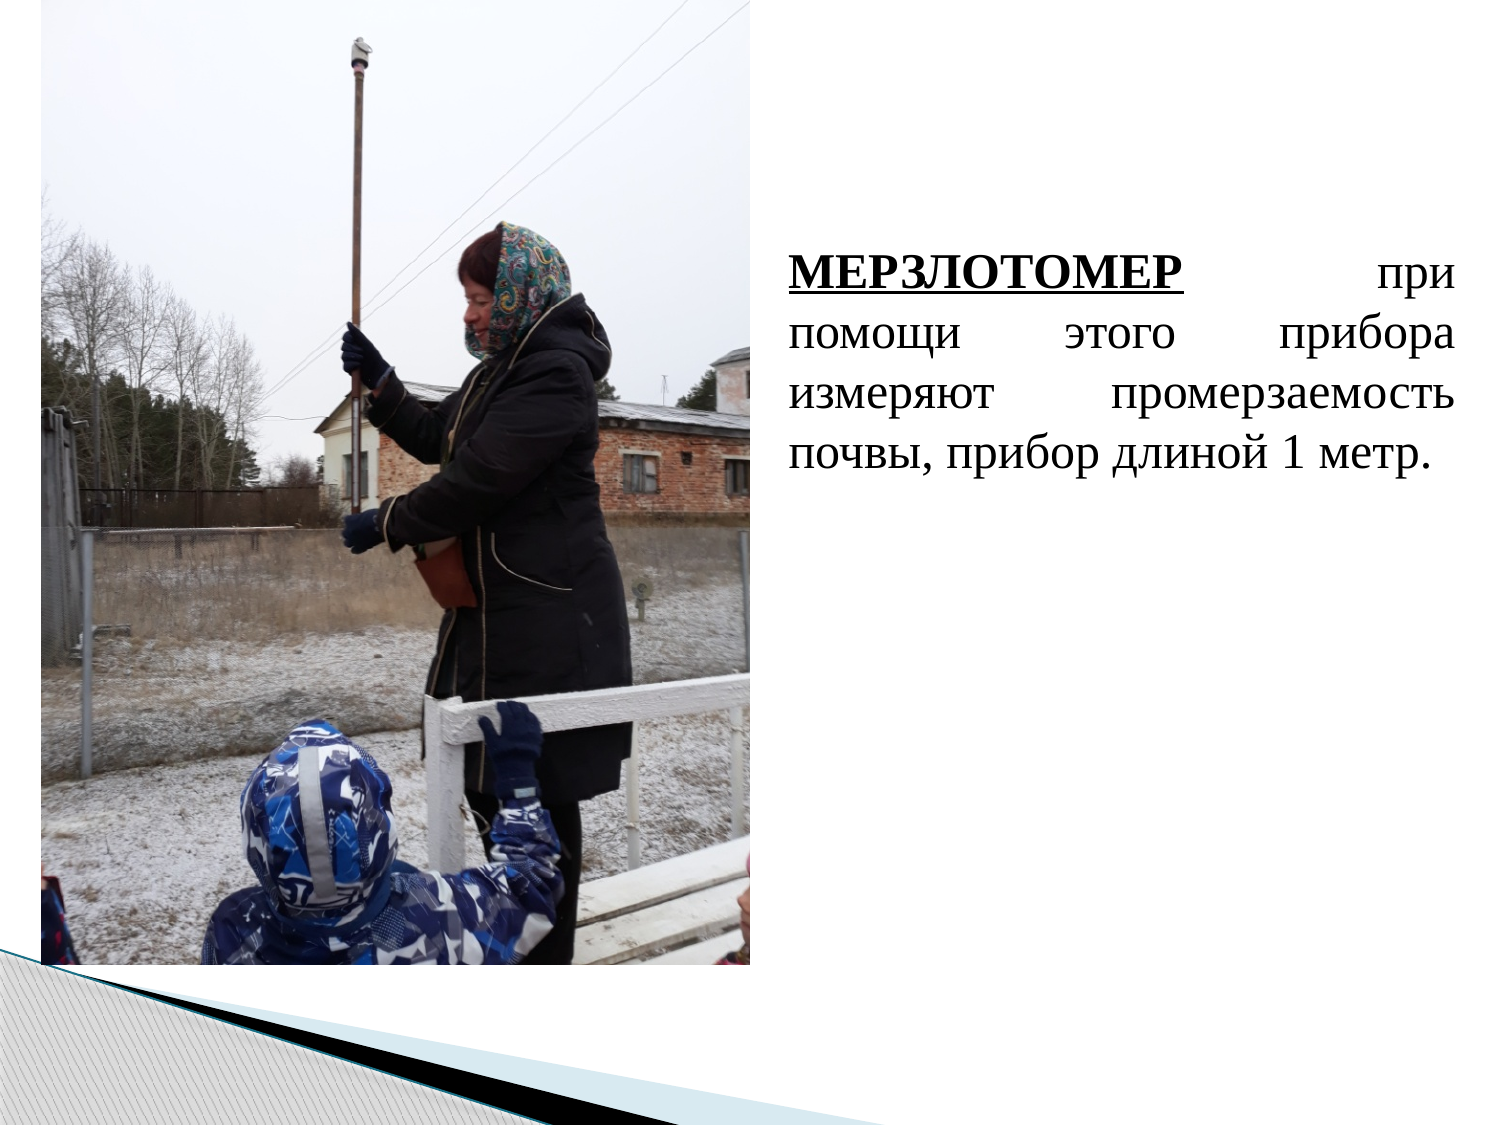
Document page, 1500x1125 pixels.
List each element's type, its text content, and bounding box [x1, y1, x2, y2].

text_box МЕРЗЛОТОМЕР при помощи этого прибора измеряют промерзаемость почвы, прибор длиной 1 метр. [773, 230, 1471, 486]
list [41, 0, 751, 965]
